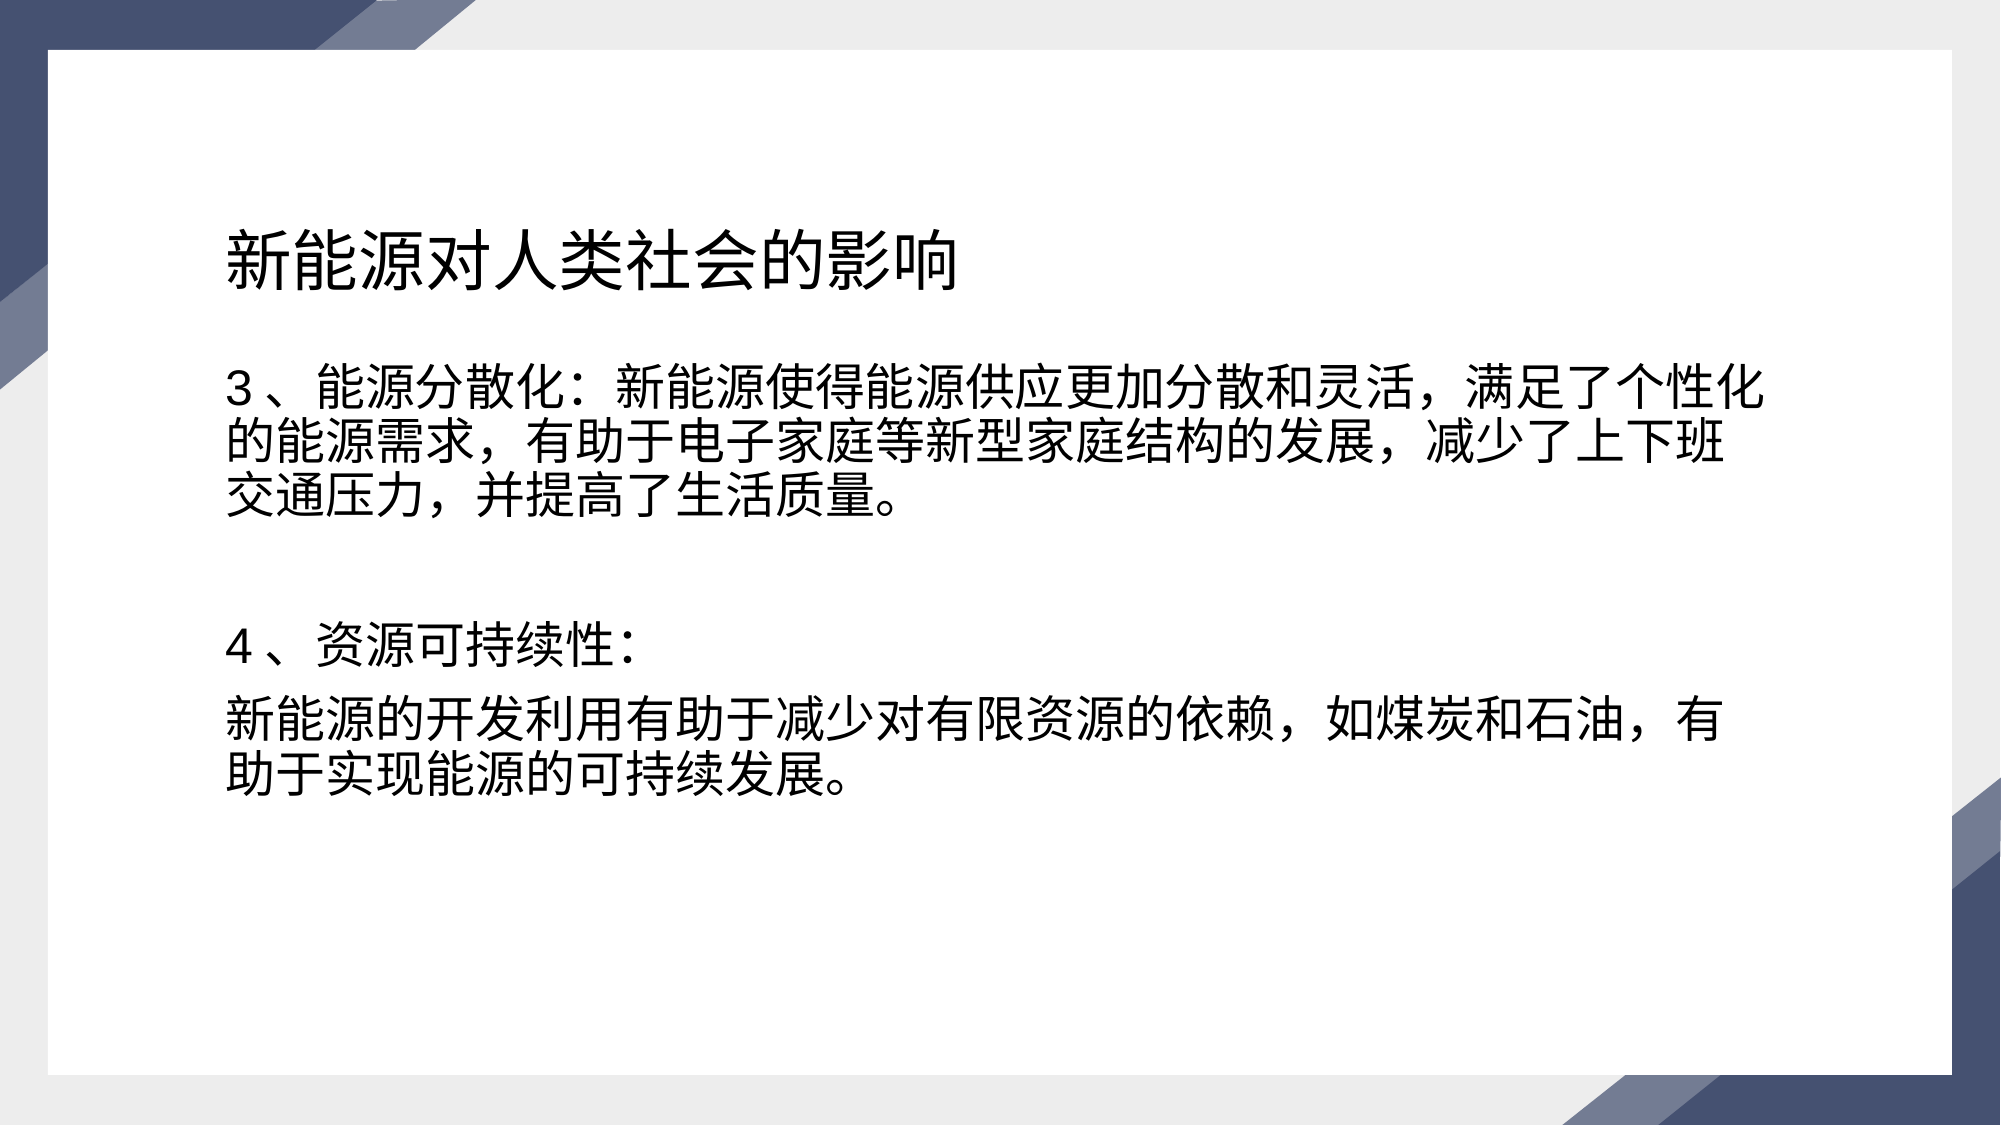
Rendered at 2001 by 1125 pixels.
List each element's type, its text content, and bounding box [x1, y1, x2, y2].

list 3、能源分散化：新能源使得能源供应更加分散和灵活，满足了个性化的能源需求，有助于电子家庭等新型家庭结构的发展，减少了上下班交通压力，并提高了生活质量。 4、资源可持续性： 新能源的开发利用有助于减少对有限资源的依赖，如煤炭和石油，有助于实现能源的可持续发展。 [210, 354, 1790, 921]
title 新能源对人类社会的影响 [210, 204, 1790, 324]
